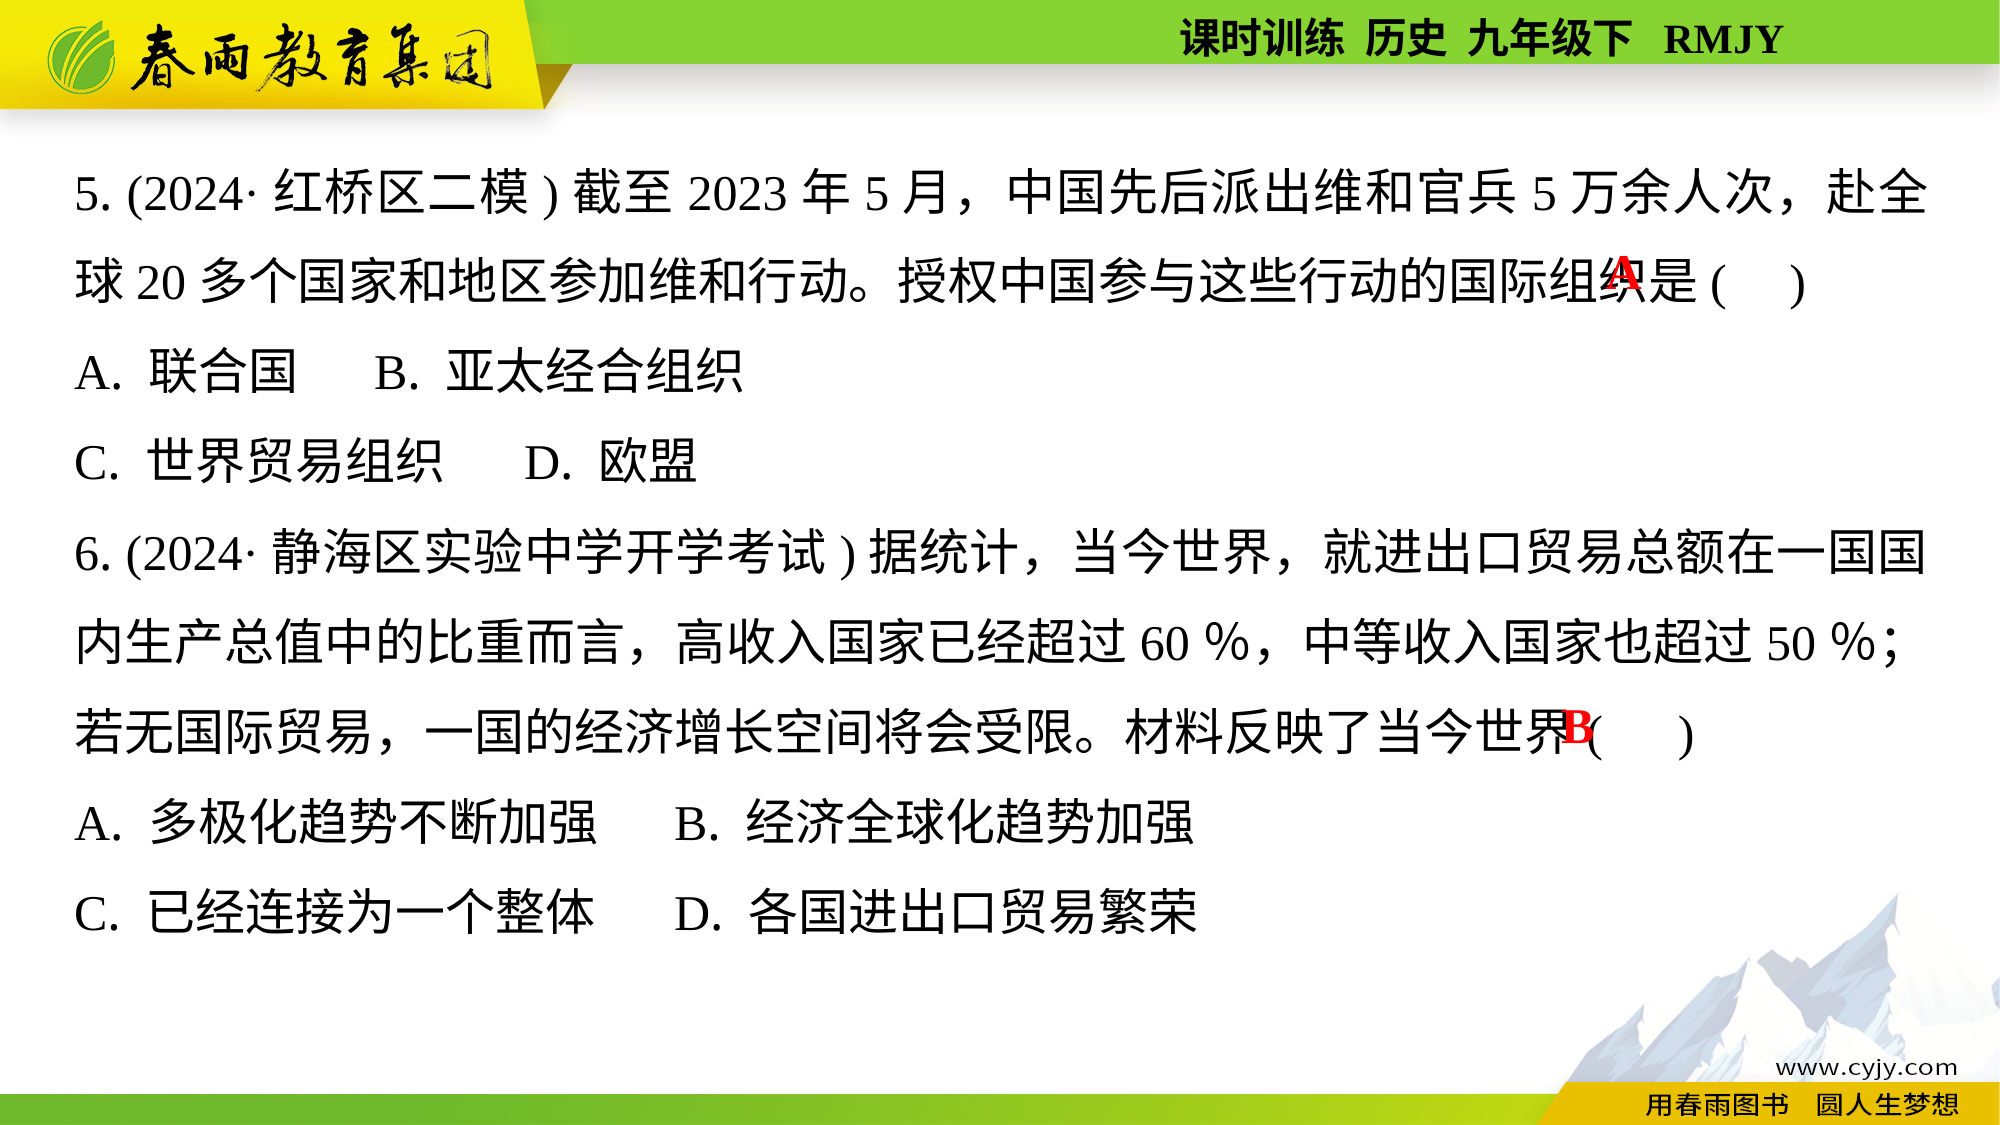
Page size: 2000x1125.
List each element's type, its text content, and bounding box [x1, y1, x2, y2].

picture [0, 0, 2000, 1125]
text_box A [1590, 231, 1657, 307]
text_box B [1546, 686, 1610, 761]
list 5. (2024·红桥区二模)截至2023年5月，中国先后派出维和官兵5万余人次，赴全球20多个国家和地区参加维和行动。授权中国参与这些行动的国际组织是( ) A. 联合国 B. 亚太经合组织 C. 世界贸易组织 D. 欧盟 6. (2024·静海区实验中学开学考试)据统计，当今世界，就进出口贸易总额在一国国内生产总值中的比重而言，高收入国家已经超过60％，中等收入国家也超过50％；若无国际贸易，一国的经济增长空间将会受限。材料反映了当今世界( ) A. 多极化趋势不断加强 B. 经济全球化趋势加强 C. 已经连接为一个整体 D. 各国进出口贸易繁荣 [59, 122, 1944, 956]
